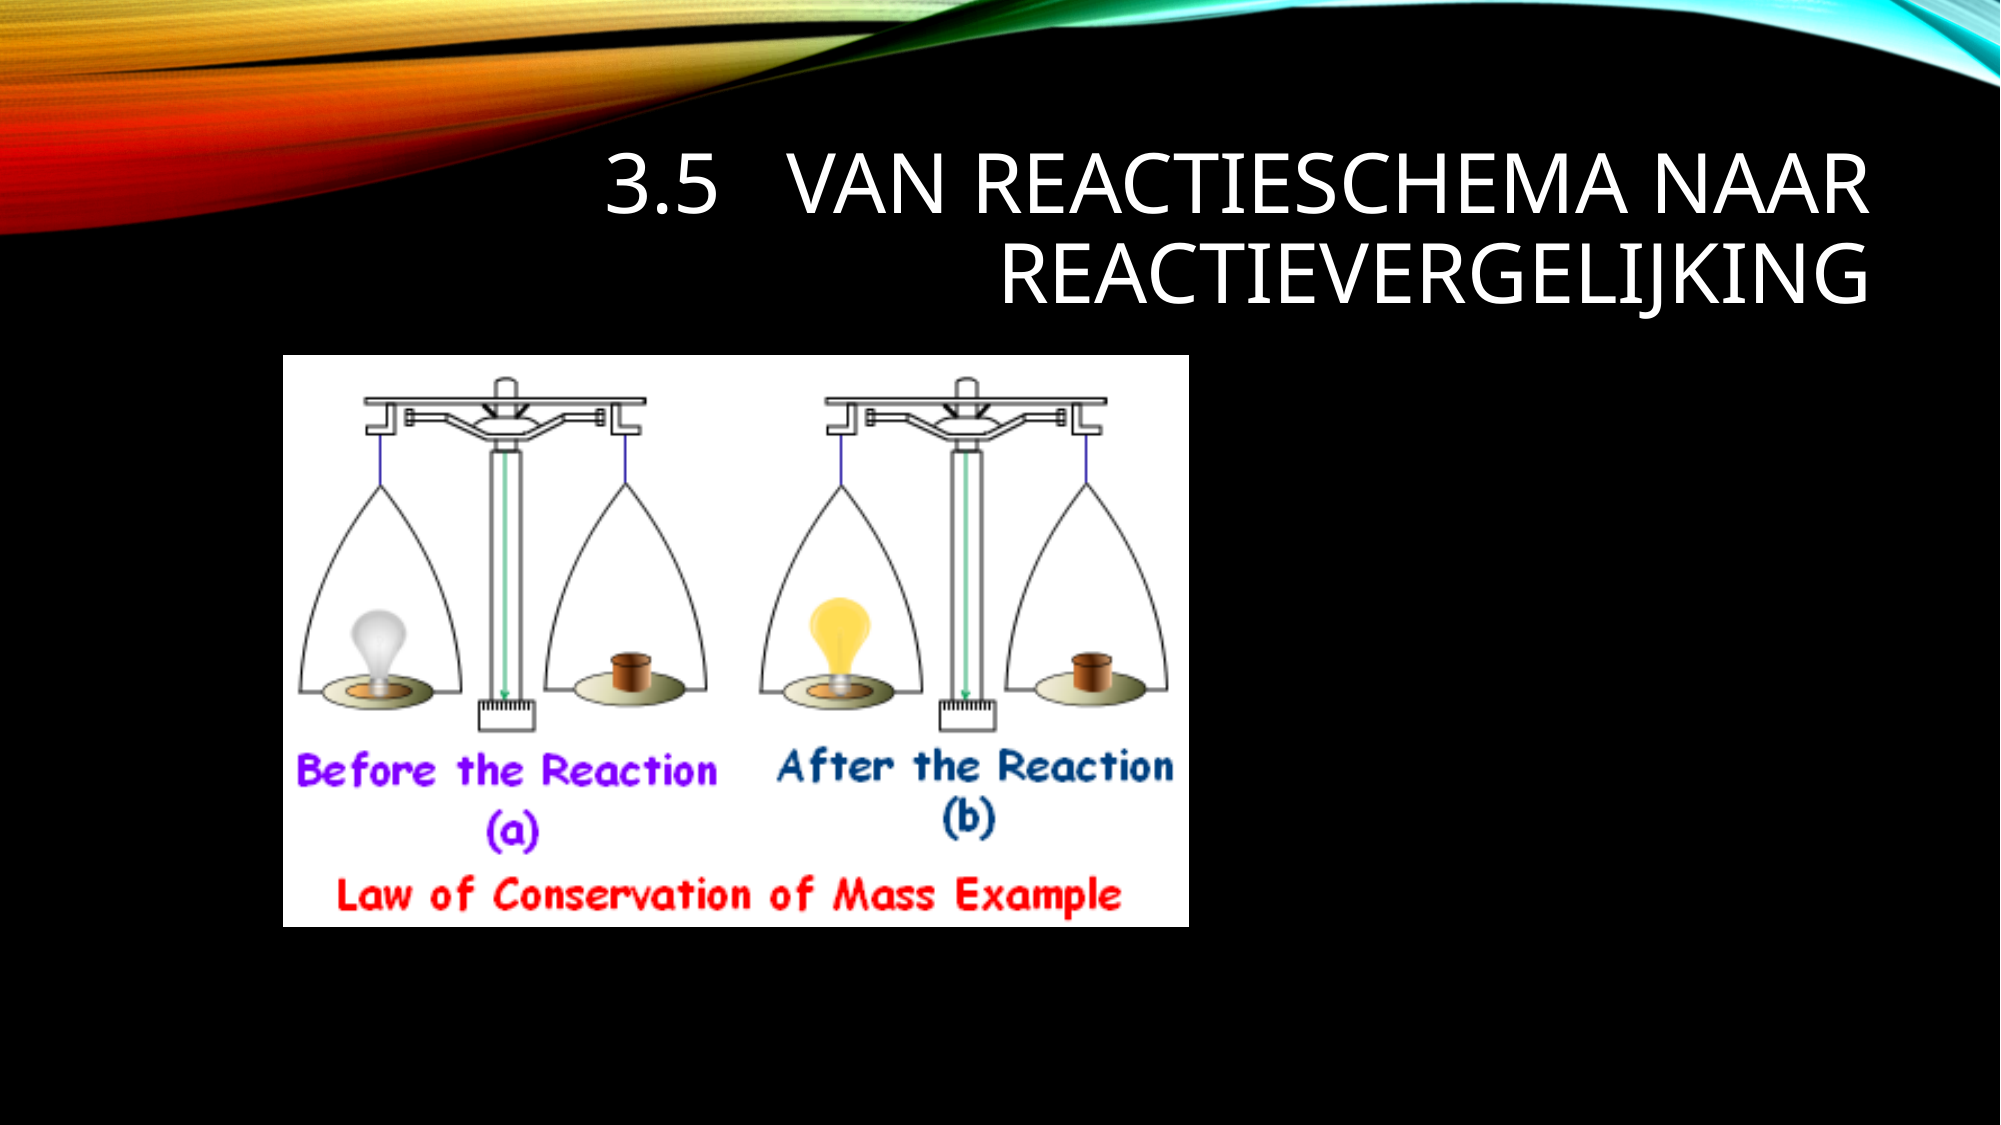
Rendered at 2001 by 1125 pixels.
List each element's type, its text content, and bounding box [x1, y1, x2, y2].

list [282, 355, 1190, 927]
picture [0, 0, 2000, 237]
title 3.5 van reactieschema naar Reactievergelijking [283, 125, 1888, 338]
